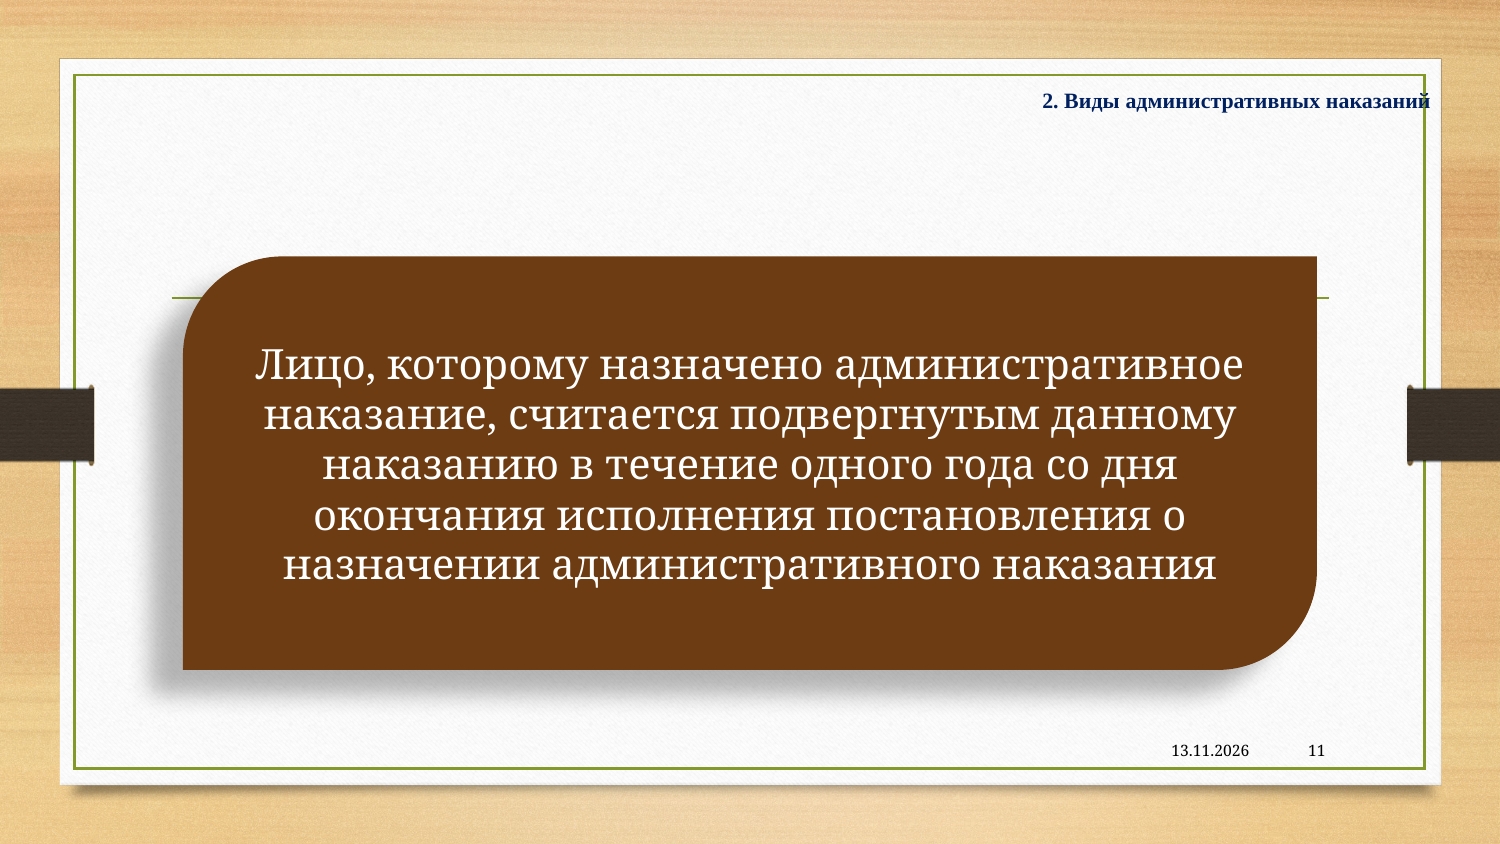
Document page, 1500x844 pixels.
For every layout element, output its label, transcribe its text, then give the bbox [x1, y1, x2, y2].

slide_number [1067, 734, 1265, 769]
text_box Лицо, которому назначено административное наказание, считается подвергнутым данному наказанию в течение одного года со дня окончания исполнения постановления о назначении административного наказания [182, 256, 1317, 670]
title 2. Виды административных наказаний [171, 0, 1447, 121]
picture [0, 0, 1500, 844]
slide_number 11 [1273, 734, 1341, 769]
